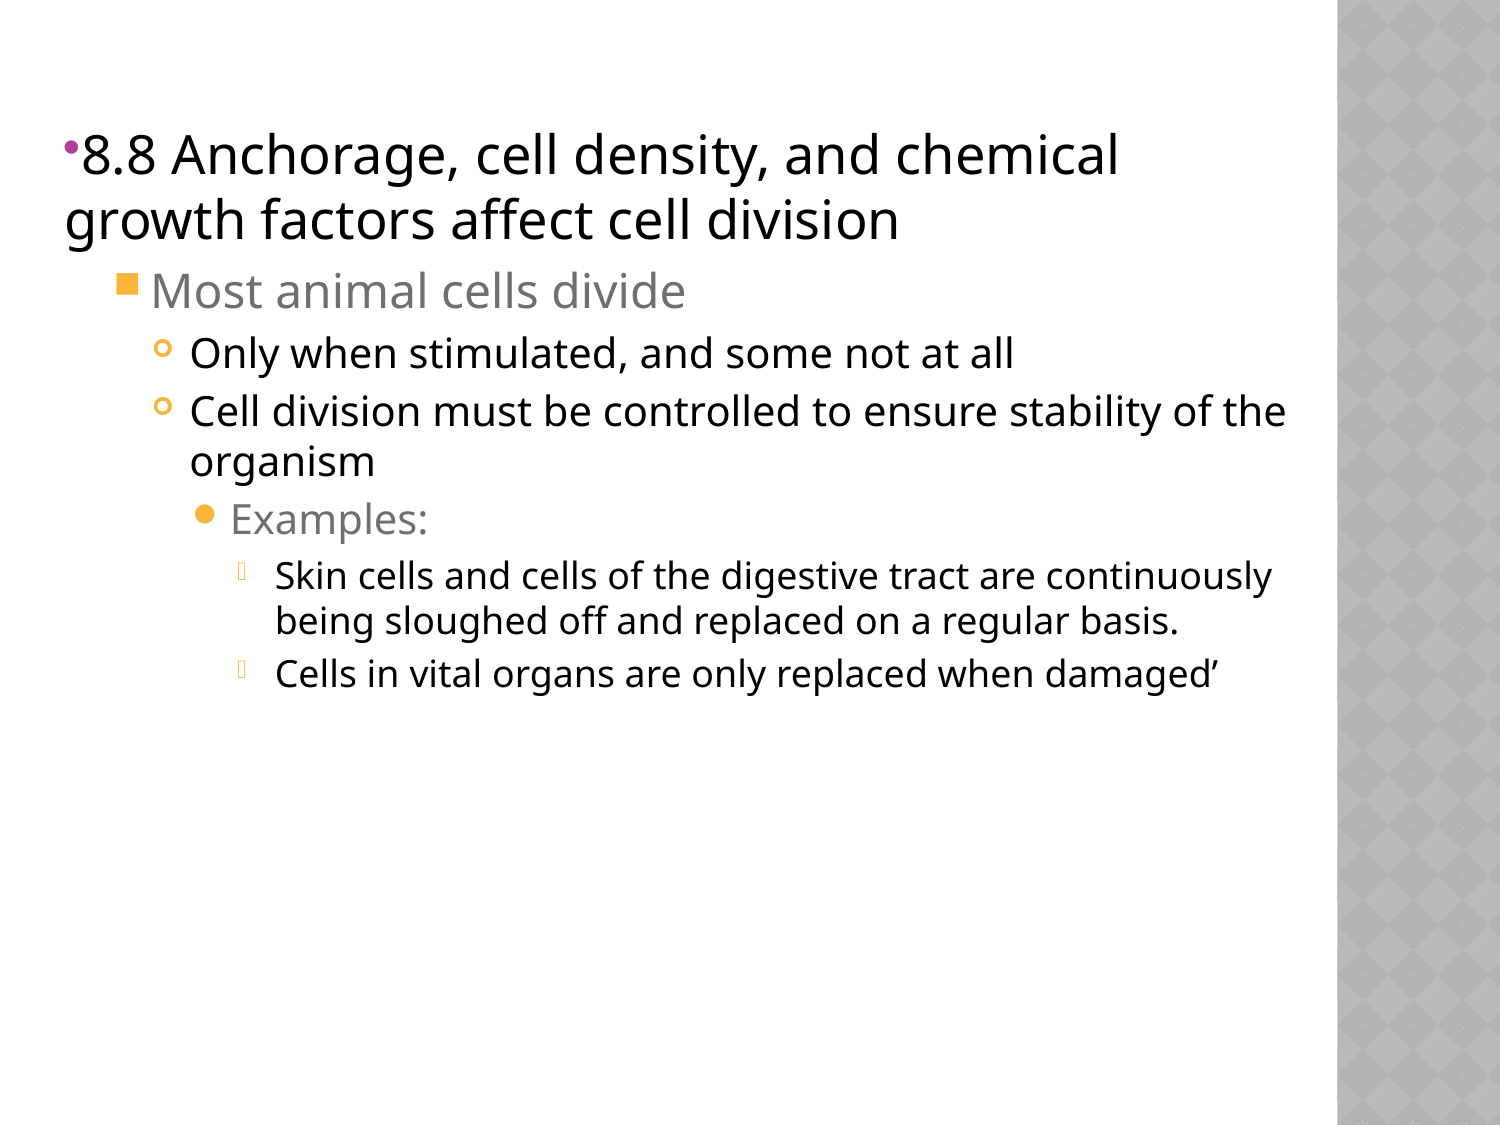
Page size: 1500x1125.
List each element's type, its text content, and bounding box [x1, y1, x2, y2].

list 8.8 Anchorage, cell density, and chemical growth factors affect cell division Most animal cells divide Only when stimulated, and some not at all Cell division must be controlled to ensure stability of the organism Examples: Skin cells and cells of the digestive tract are continuously being sloughed off and replaced on a regular basis. Cells in vital organs are only replaced when damaged’ [50, 112, 1330, 742]
